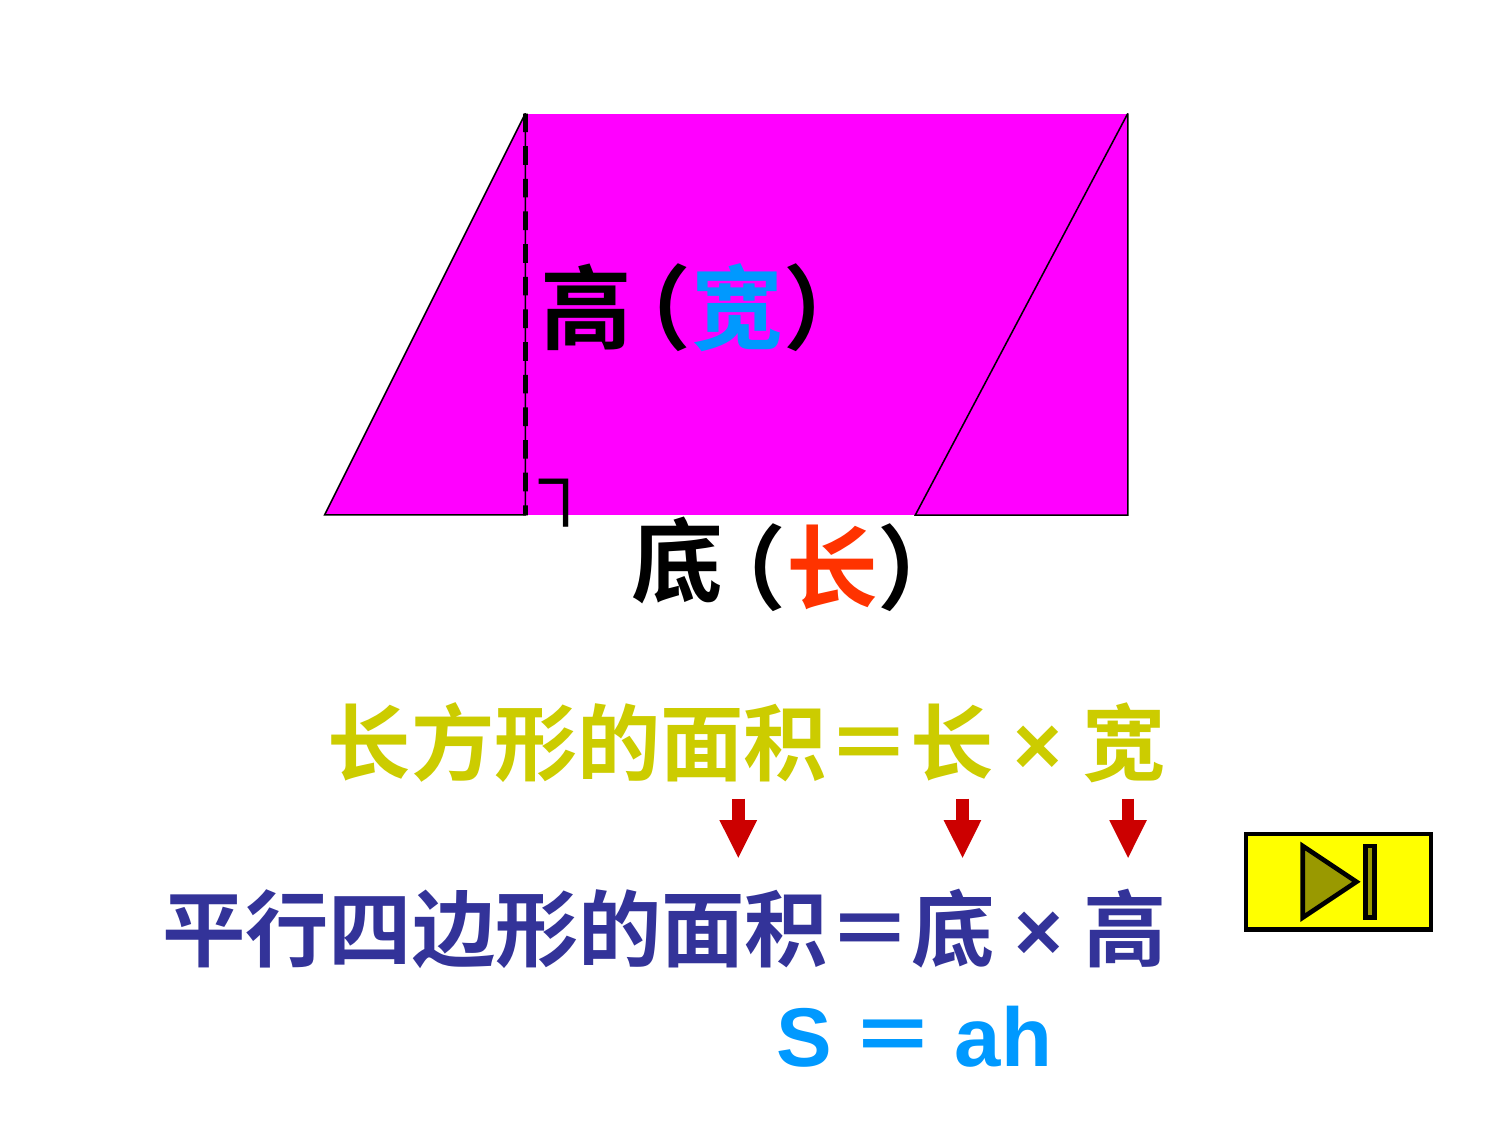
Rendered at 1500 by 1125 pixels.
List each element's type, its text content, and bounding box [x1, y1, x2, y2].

text_box S＝ah [761, 976, 1246, 1091]
text_box 底 [616, 516, 679, 622]
text_box [1246, 834, 1432, 930]
text_box （长） [679, 516, 985, 628]
text_box 平行四边形的面积＝底×高 [147, 869, 1282, 985]
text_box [324, 113, 1129, 516]
text_box [956, 798, 969, 858]
text_box 长方形的面积＝长×宽 [312, 683, 1294, 799]
text_box [732, 798, 745, 858]
text_box [1121, 798, 1135, 858]
text_box ┐ [524, 516, 608, 527]
